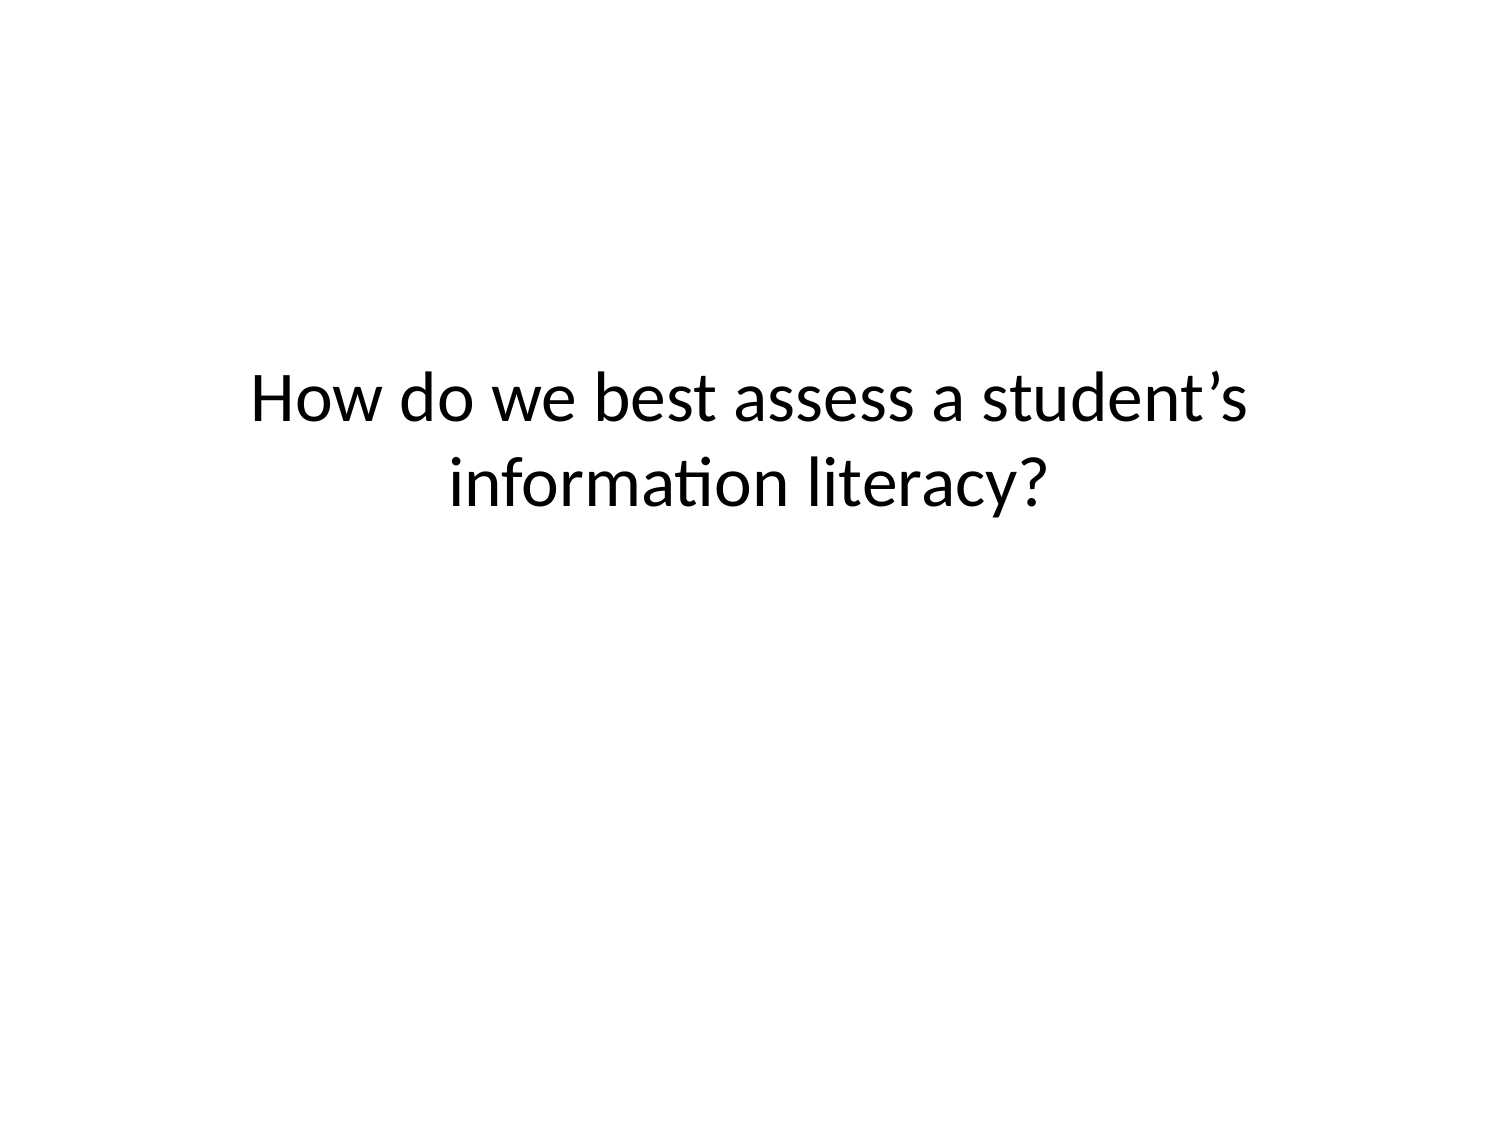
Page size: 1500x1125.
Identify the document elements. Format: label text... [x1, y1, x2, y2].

title How do we best assess a student’s information literacy? [75, 341, 1425, 530]
